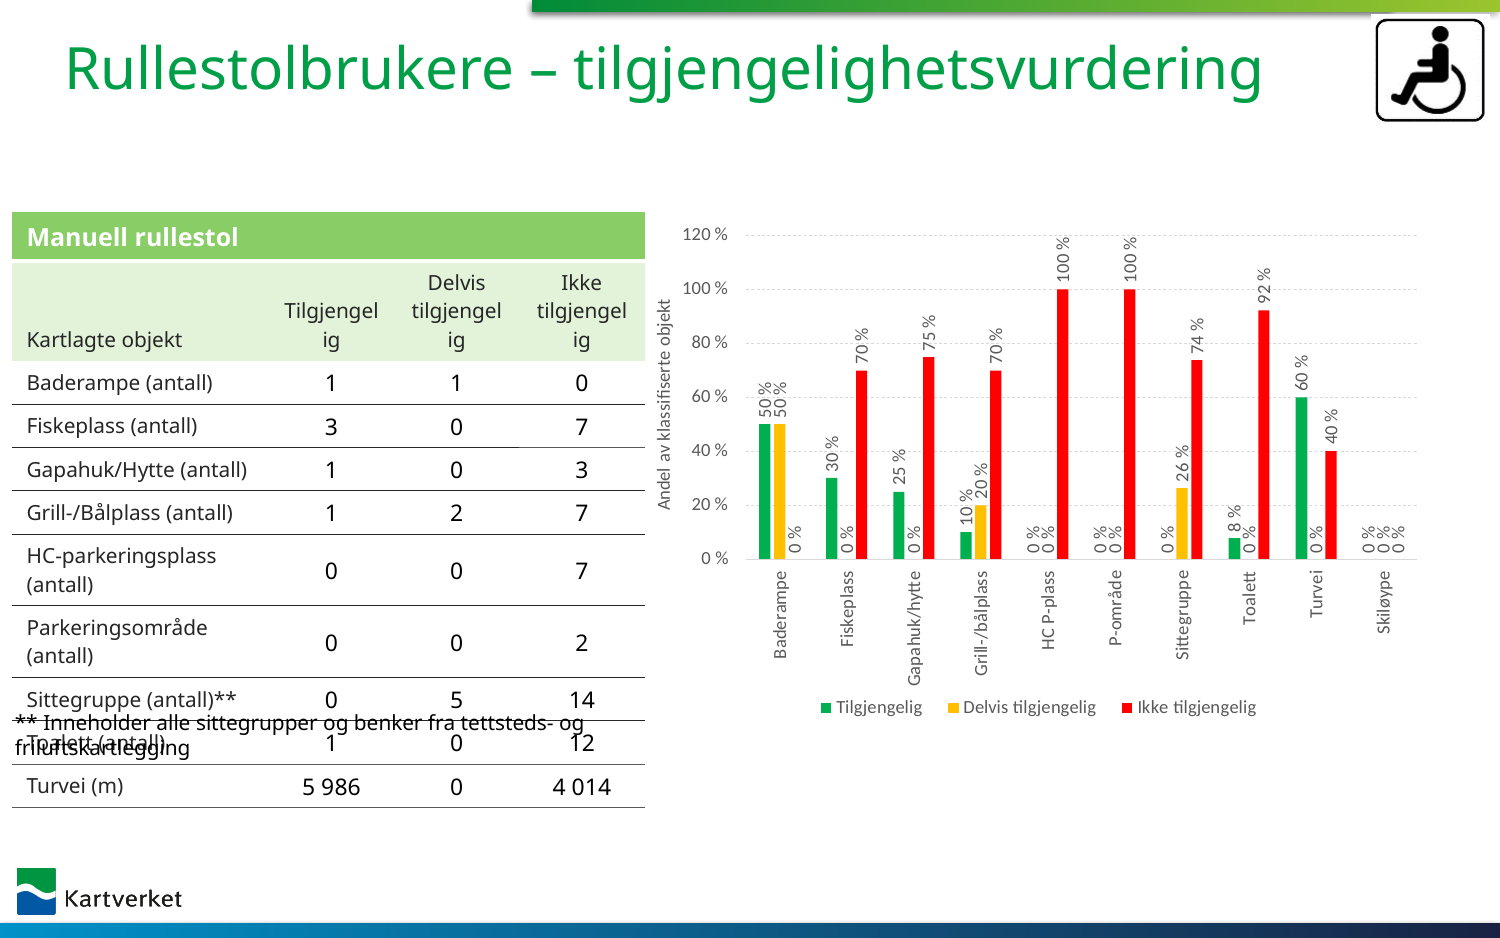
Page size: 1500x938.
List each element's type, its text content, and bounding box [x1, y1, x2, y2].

table_cell 0 [394, 405, 519, 447]
table_cell 1 [269, 491, 394, 534]
table_cell Kartlagte objekt [12, 263, 269, 361]
table_cell 7 [519, 491, 638, 534]
table_cell 3 [269, 405, 394, 447]
table_cell Fiskeplass (antall) [12, 405, 269, 447]
table_cell Baderampe (antall) [12, 361, 269, 404]
table_cell 0 [394, 606, 519, 677]
table_cell 0 [394, 448, 519, 490]
table_cell 4 014 [519, 768, 645, 807]
table_cell Delvis tilgjengelig [394, 263, 519, 361]
table_cell 0 [269, 535, 394, 605]
table_cell Turvei (m) [12, 768, 269, 807]
table_cell 0 [269, 606, 394, 677]
table_cell Sittegruppe (antall)** [12, 678, 269, 702]
table_cell 14 [519, 678, 638, 702]
table_cell 1 [269, 361, 394, 404]
table_cell HC-parkeringsplass (antall) [12, 535, 269, 605]
table_cell Gapahuk/Hytte (antall) [12, 448, 269, 490]
table_cell 1 [394, 361, 519, 404]
picture [643, 218, 1427, 728]
table_cell 7 [519, 405, 638, 447]
table_cell 5 [394, 678, 519, 702]
table_cell Grill-/Bålplass (antall) [12, 491, 269, 534]
table_cell 2 [394, 491, 519, 534]
table_cell 5 986 [269, 768, 394, 807]
table_cell Parkeringsområde (antall) [12, 606, 269, 677]
table_cell Tilgjengelig [269, 263, 394, 361]
table_cell 7 [519, 535, 638, 605]
table_cell 0 [519, 361, 638, 404]
text_box Rullestolbrukere – tilgjengelighetsvurdering [49, 12, 1372, 109]
table_cell 0 [394, 535, 519, 605]
table_cell 0 [269, 678, 394, 702]
table_header Manuell rullestol [12, 212, 645, 259]
table_cell Ikke tilgjengelig [519, 263, 638, 361]
table_cell 0 [394, 768, 519, 807]
table_cell 2 [519, 606, 638, 677]
picture [1371, 13, 1491, 127]
text_box ** Inneholder alle sittegrupper og benker fra tettsteds- og friluftskartlegging [0, 702, 745, 768]
table_cell 3 [519, 448, 638, 490]
table_cell 1 [269, 448, 394, 490]
